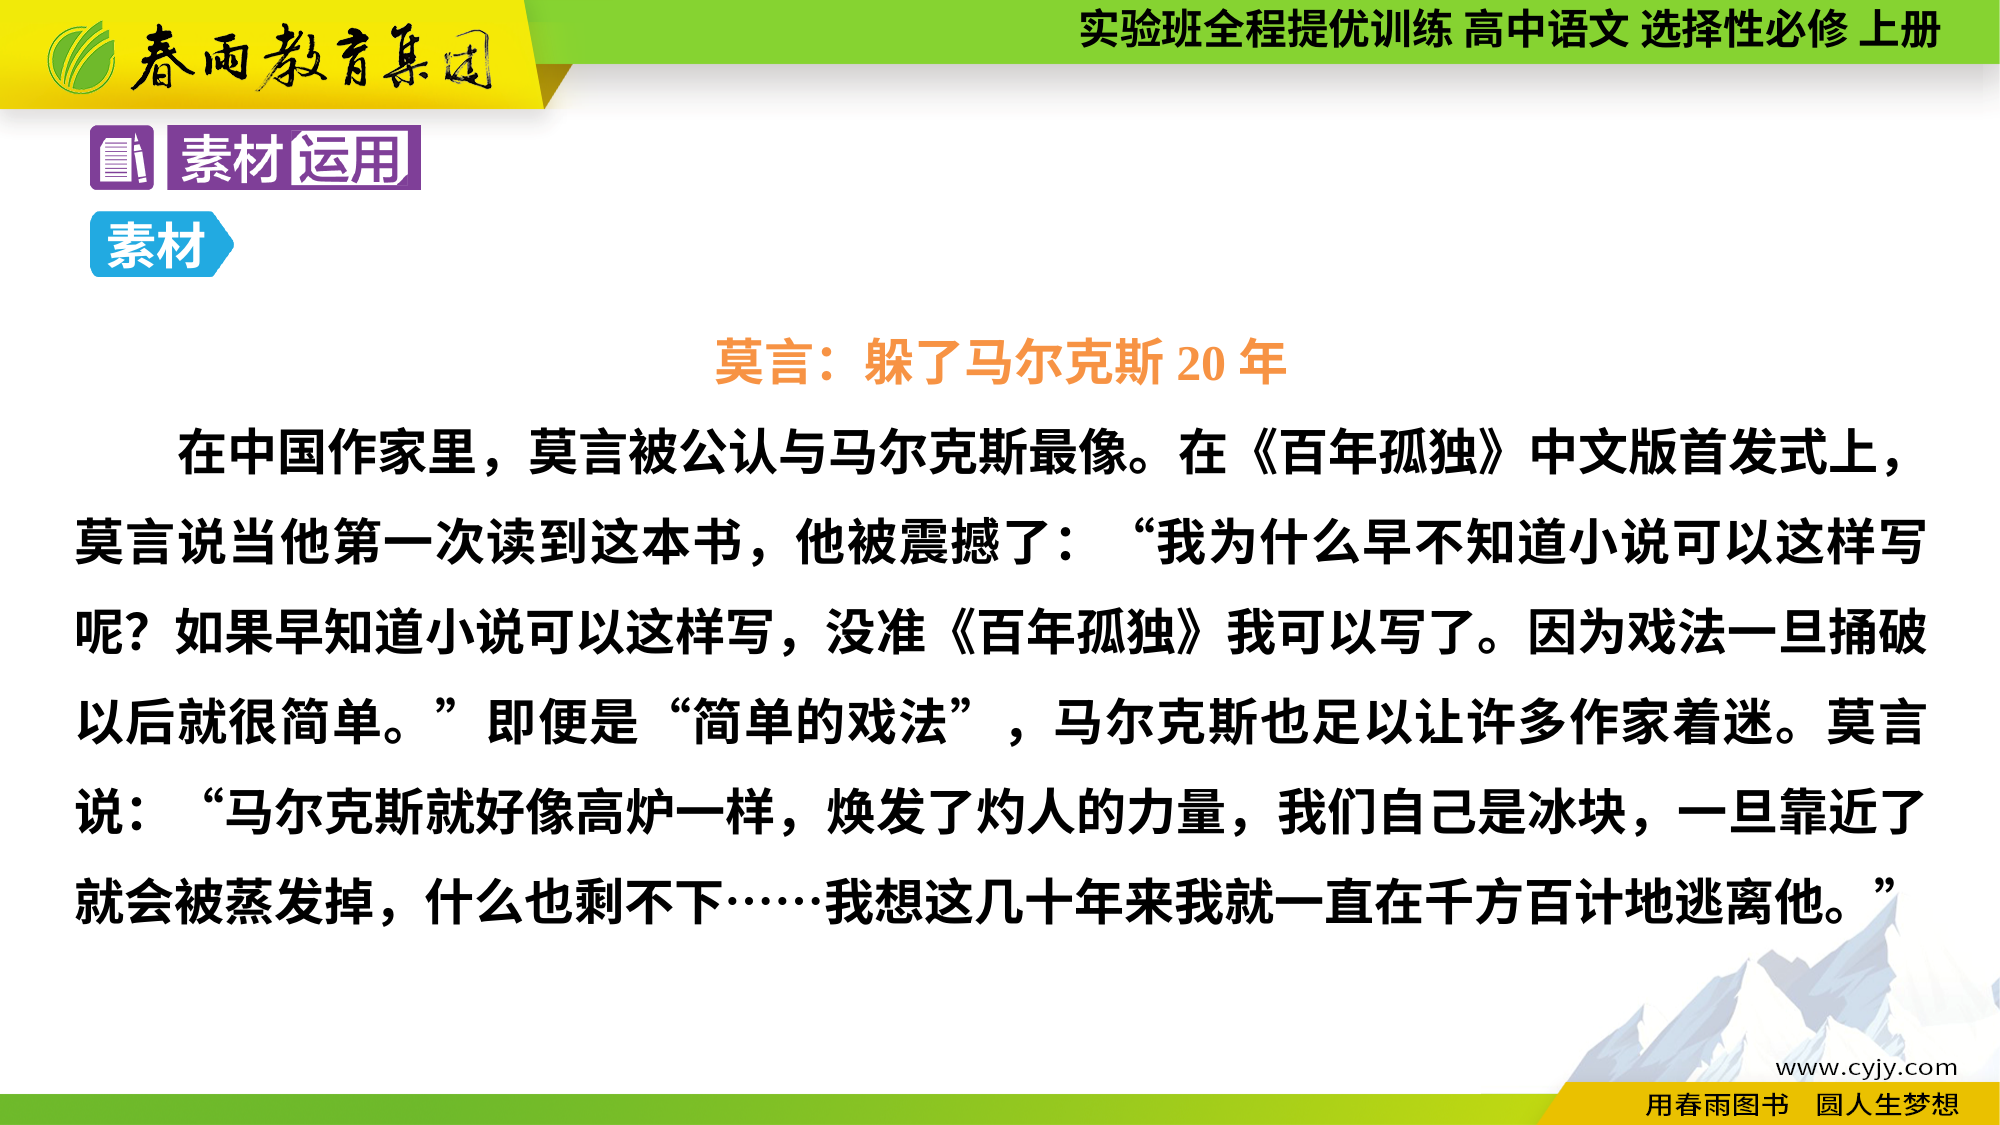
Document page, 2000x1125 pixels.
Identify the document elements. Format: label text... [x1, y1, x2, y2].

list 莫言：躲了马尔克斯20年 在中国作家里，莫言被公认与马尔克斯最像。在《百年孤独》中文版首发式上，莫言说当他第一次读到这本书，他被震撼了：“我为什么早不知道小说可以这样写呢？如果早知道小说可以这样写，没准《百年孤独》我可以写了。因为戏法一旦捅破以后就很简单。”即便是“简单的戏法”，马尔克斯也足以让许多作家着迷。莫言说：“马尔克斯就好像高炉一样，焕发了灼人的力量，我们自己是冰块，一旦靠近了就会被蒸发掉，什么也剩不下……我想这几十年来我就一直在千方百计地逃离他。” [59, 292, 1944, 1035]
picture [0, 0, 2000, 1125]
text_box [90, 206, 234, 283]
